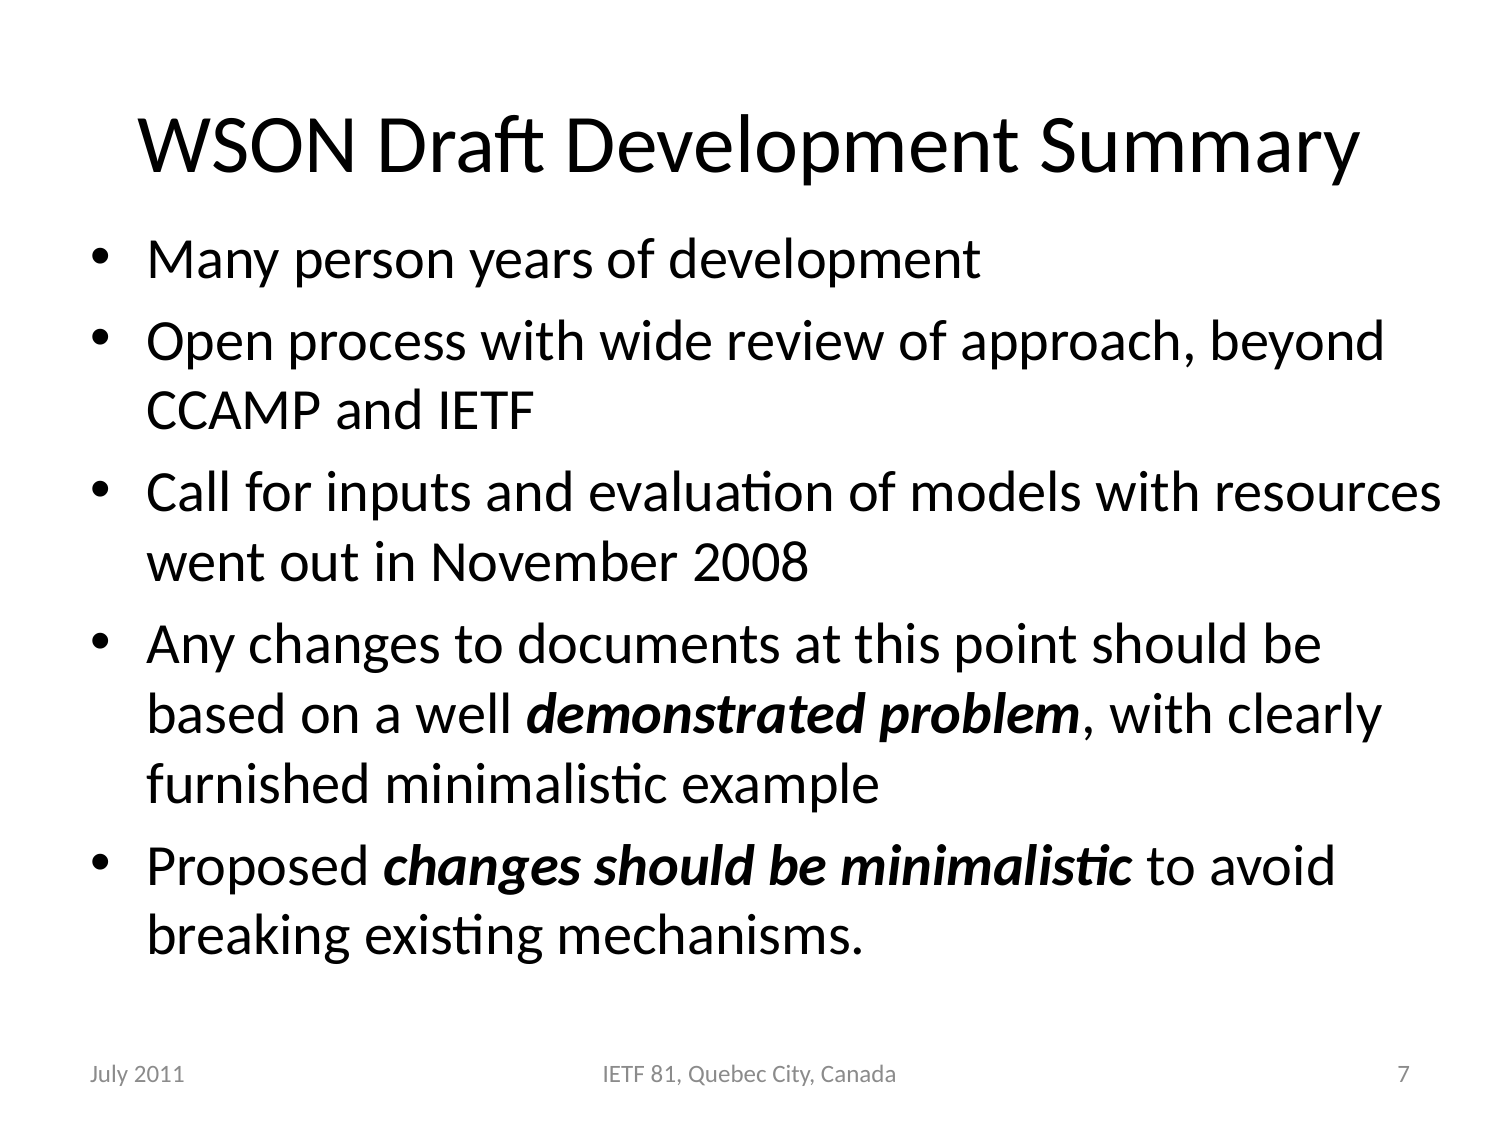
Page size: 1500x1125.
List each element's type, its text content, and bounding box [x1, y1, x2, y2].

list Many person years of development Open process with wide review of approach, beyond CCAMP and IETF Call for inputs and evaluation of models with resources went out in November 2008 Any changes to documents at this point should be based on a well demonstrated problem, with clearly furnished minimalistic example Proposed changes should be minimalistic to avoid breaking existing mechanisms. [74, 212, 1463, 956]
title WSON Draft Development Summary [74, 44, 1426, 212]
footer IETF 81, Quebec City, Canada [512, 1042, 988, 1103]
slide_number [75, 1042, 425, 1103]
slide_number 7 [1074, 1042, 1425, 1103]
